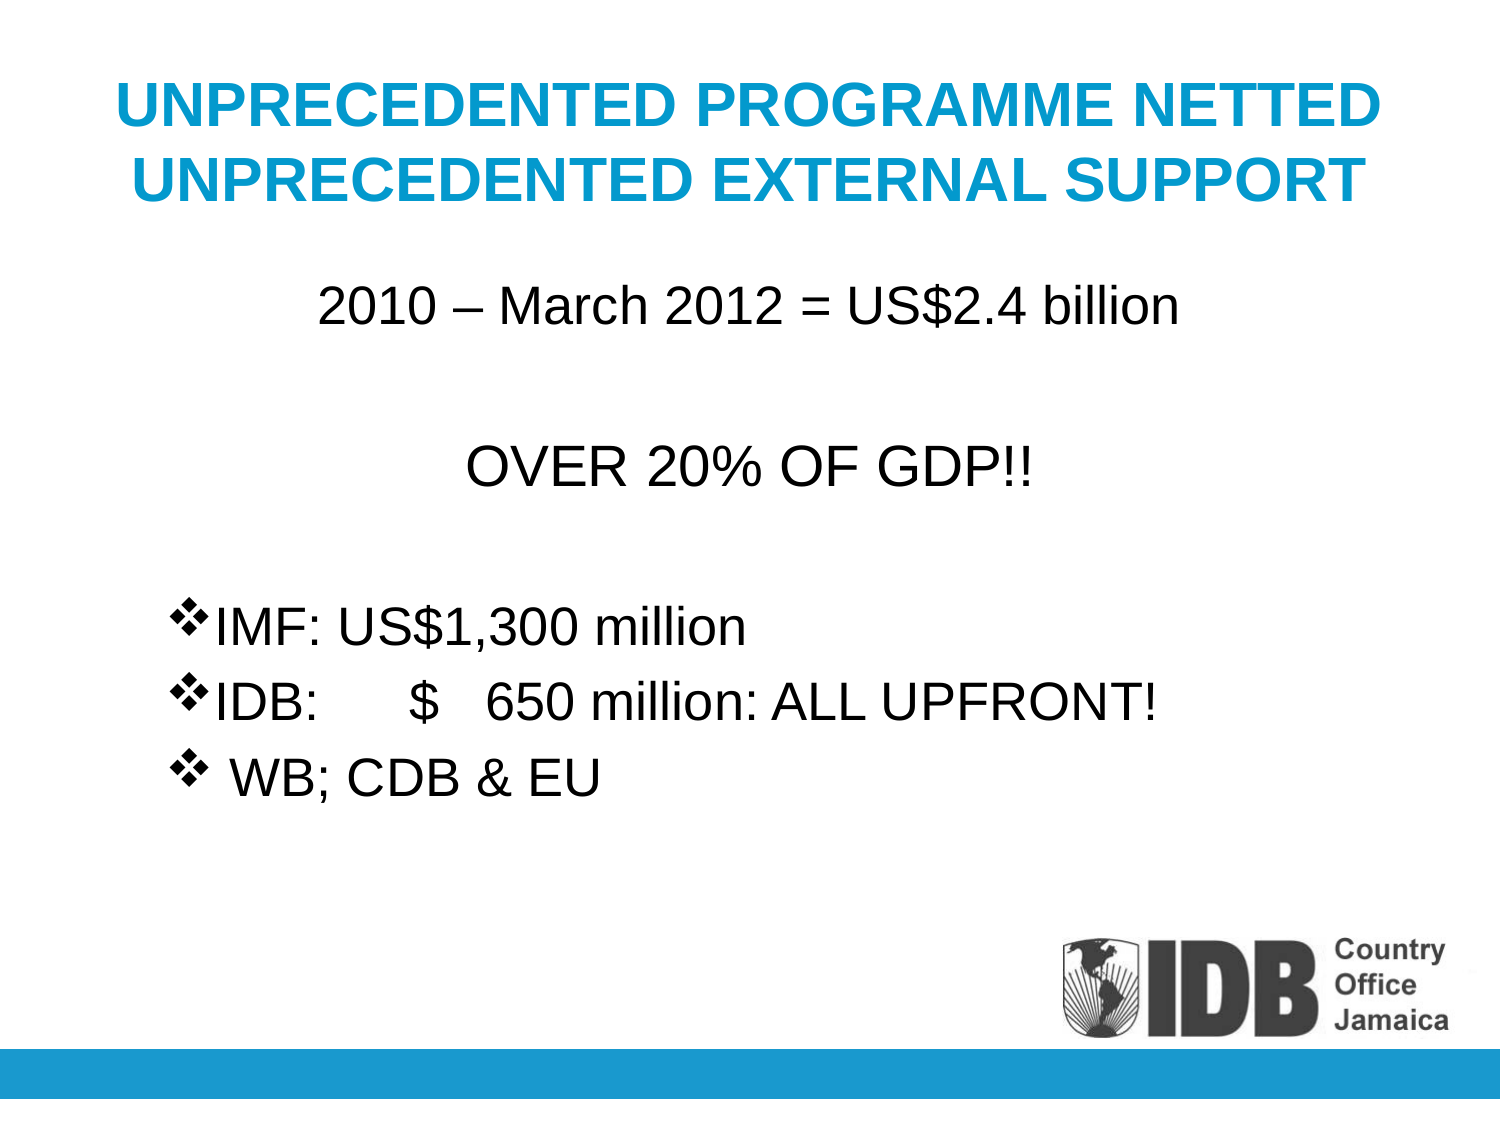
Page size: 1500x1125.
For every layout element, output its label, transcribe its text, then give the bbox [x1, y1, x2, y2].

list 2010 – March 2012 = US$2.4 billion OVER 20% OF GDP!! IMF: US$1,300 million IDB: $ 650 million: ALL UPFRONT! WB; CDB & EU [74, 262, 1426, 901]
picture [1062, 937, 1477, 1039]
title UNPRECEDENTED PROGRAMME NETTED UNPRECEDENTED EXTERNAL SUPPORT [74, 44, 1426, 233]
picture [0, 1049, 1500, 1099]
